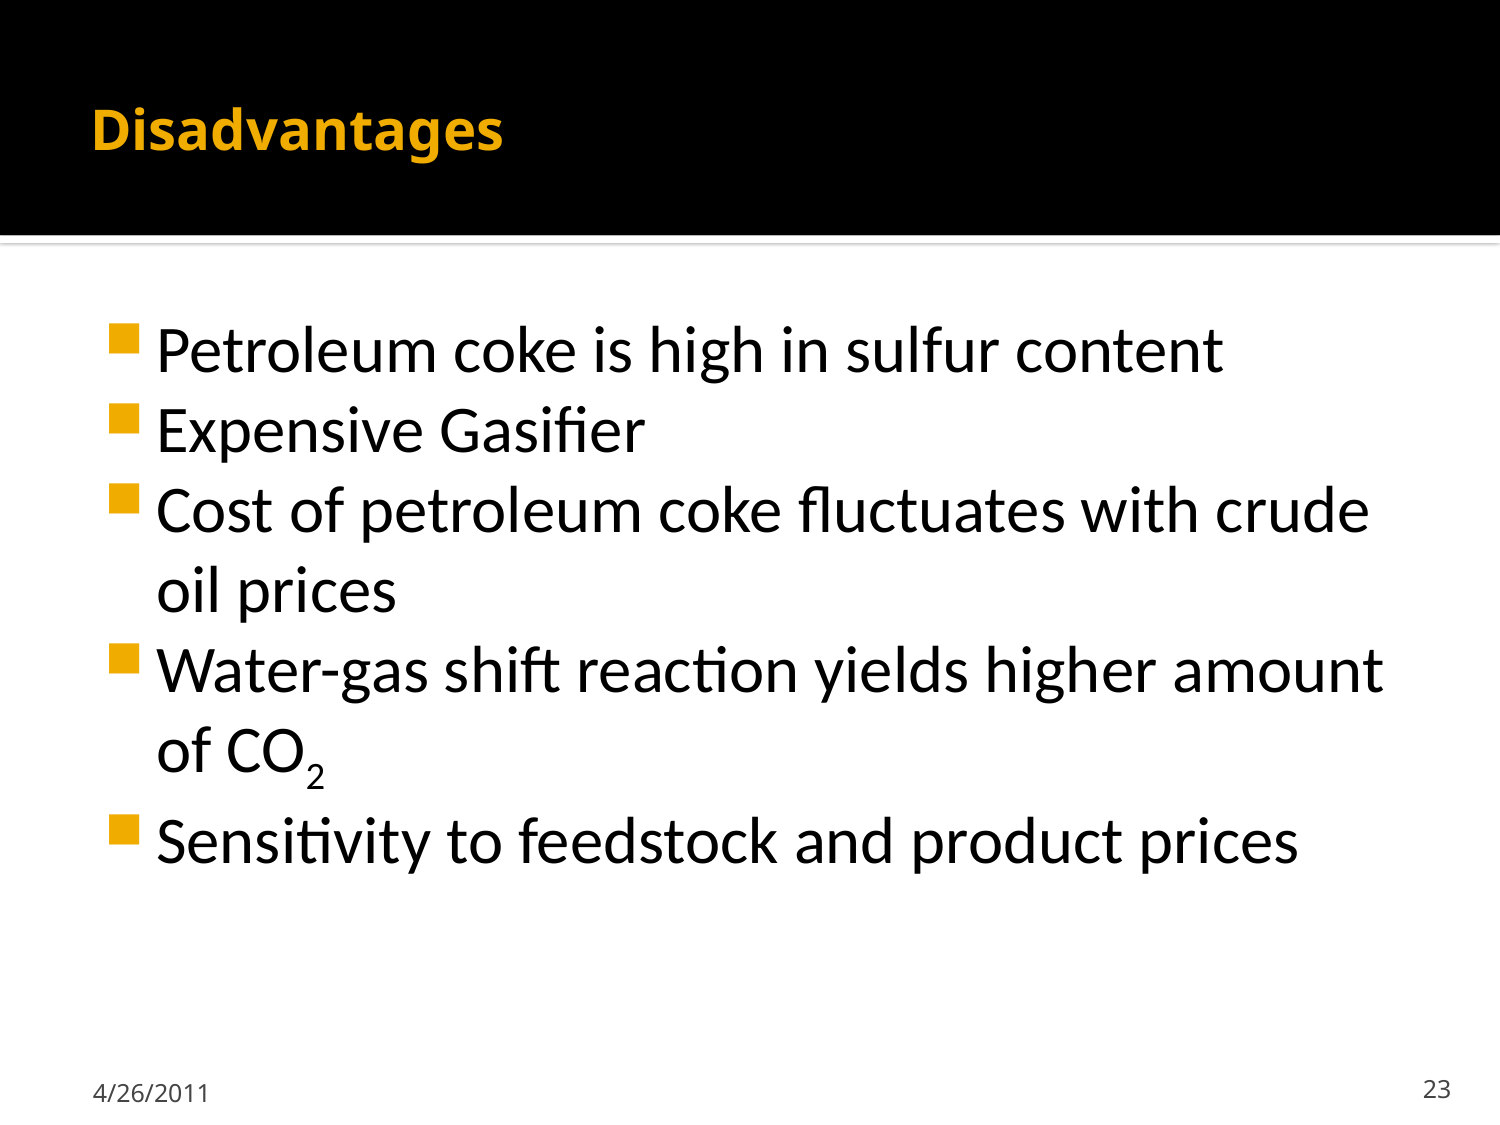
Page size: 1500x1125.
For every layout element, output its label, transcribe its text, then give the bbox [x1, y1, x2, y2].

list Petroleum coke is high in sulfur content Expensive Gasifier Cost of petroleum coke fluctuates with crude oil prices Water-gas shift reaction yields higher amount of CO2 Sensitivity to feedstock and product prices [75, 291, 1425, 1050]
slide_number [75, 1062, 425, 1108]
slide_number 23 [1345, 1062, 1467, 1108]
title Disadvantages [75, 25, 1425, 231]
